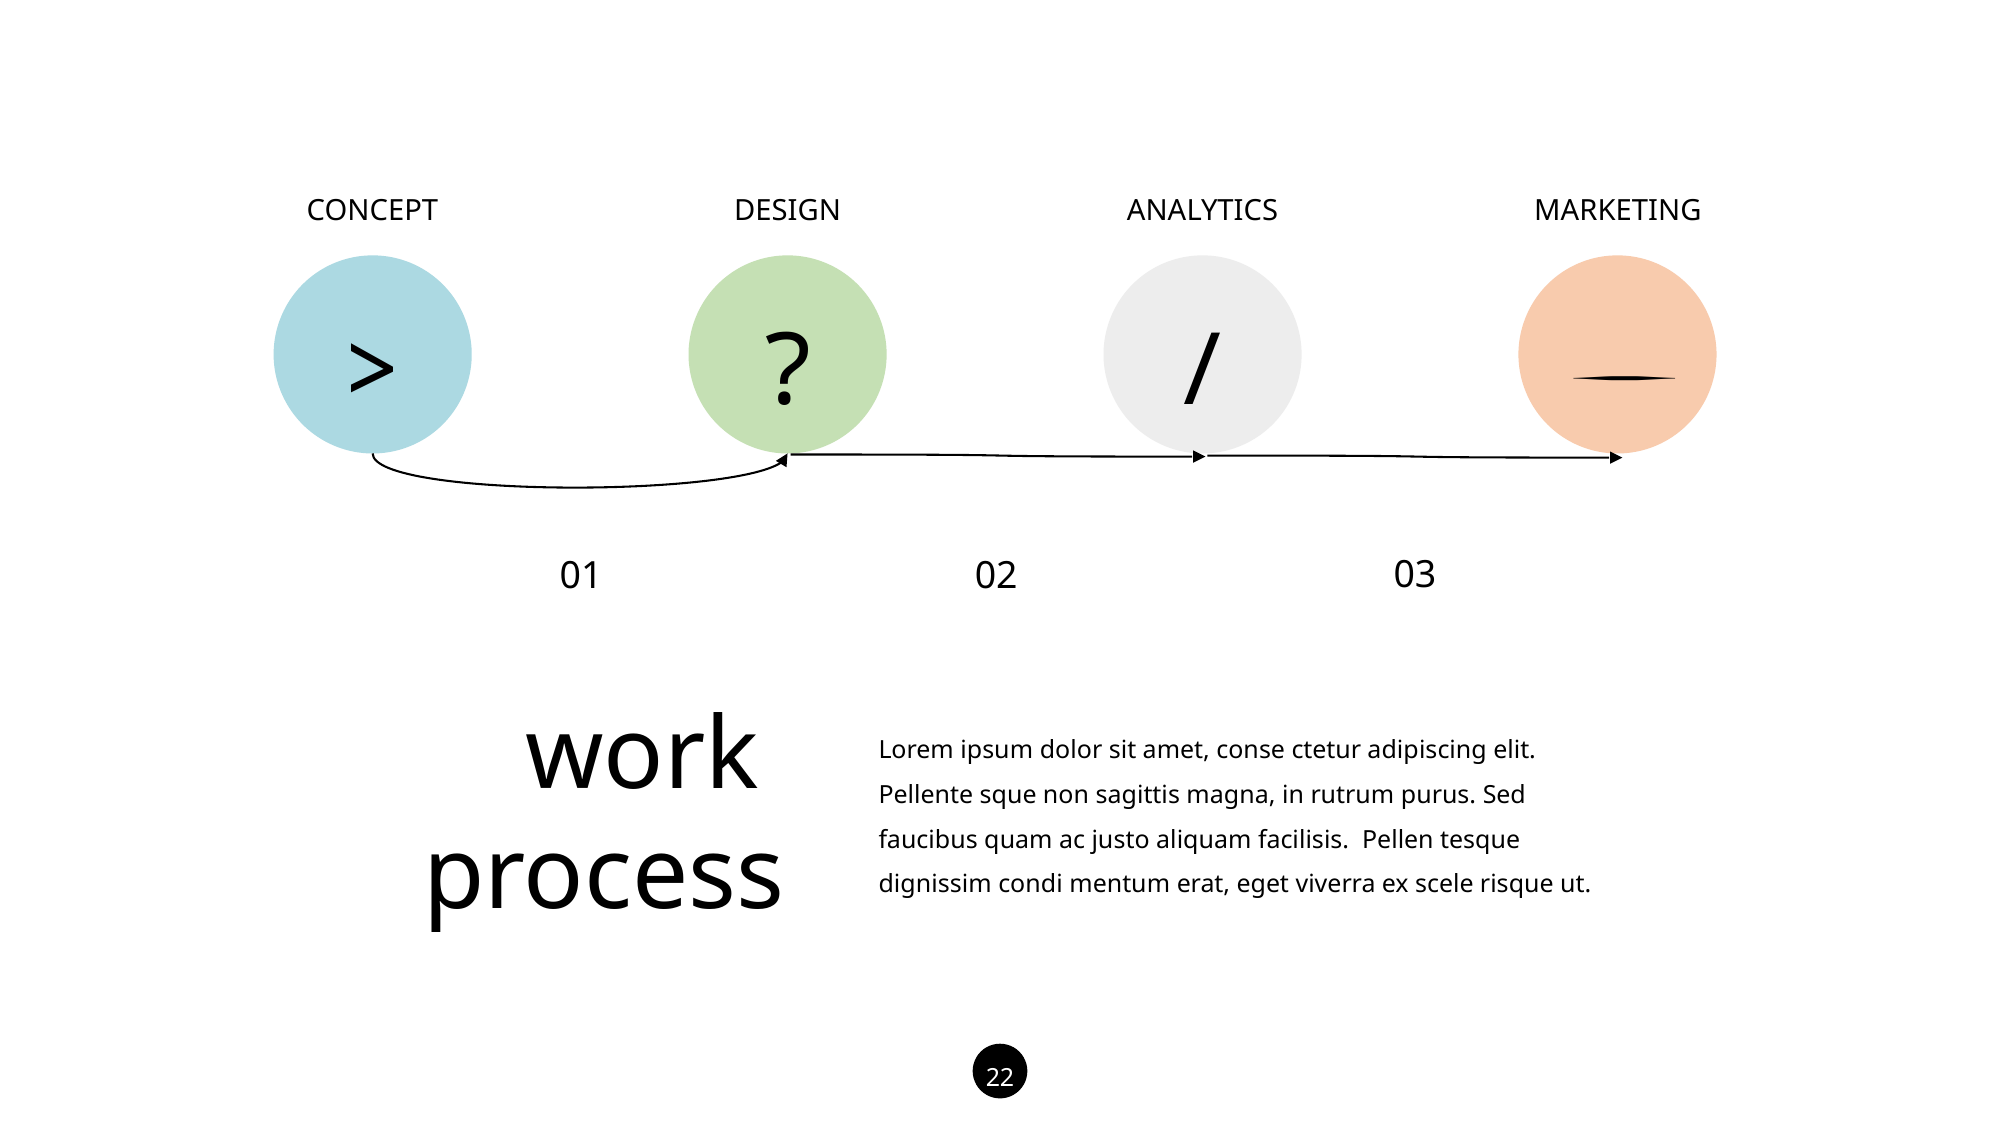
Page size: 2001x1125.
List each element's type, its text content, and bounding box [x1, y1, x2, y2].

text_box [1517, 254, 1718, 455]
text_box MARKETING [1507, 183, 1729, 234]
text_box 02 [1000, 520, 1038, 604]
text_box 22 [962, 1039, 1038, 1099]
text_box DESIGN [698, 183, 877, 234]
text_box work process [306, 680, 800, 936]
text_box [996, 248, 1000, 664]
text_box CONCEPT [283, 183, 462, 234]
text_box / [1141, 297, 1263, 432]
text_box 01 [543, 520, 580, 604]
text_box  [1556, 297, 1678, 432]
text_box ANALYTICS [1092, 183, 1313, 234]
text_box 03 [1416, 520, 1454, 603]
text_box ? [727, 297, 849, 432]
text_box > [312, 297, 434, 432]
text_box [687, 254, 888, 455]
text_box 02 [954, 520, 996, 604]
text_box [1102, 254, 1303, 455]
text_box Lorem ipsum dolor sit amet, conse ctetur adipiscing elit. Pellente sque non sagittis magna, in rutrum purus. Sed faucibus quam ac justo aliquam facilisis. Pellen tesque dignissim condi mentum erat, eget viverra ex scele risque ut. [863, 711, 1615, 906]
text_box 03 [1376, 520, 1413, 603]
text_box 01 [583, 520, 619, 604]
text_box [272, 254, 473, 455]
